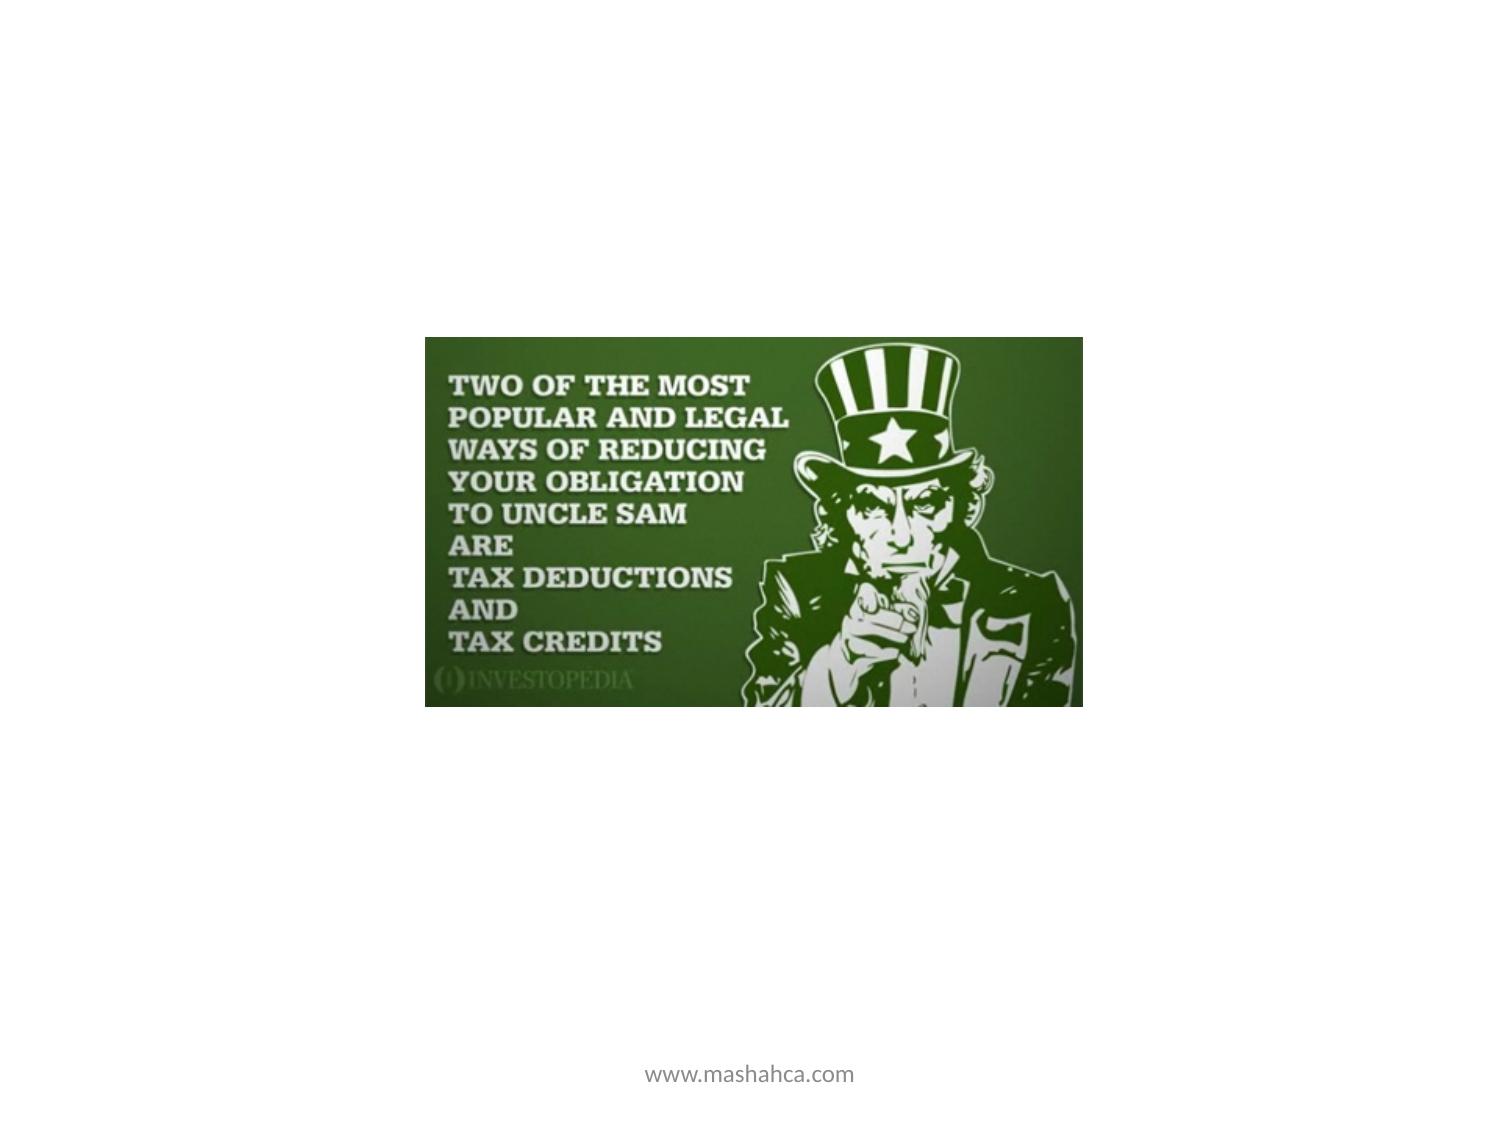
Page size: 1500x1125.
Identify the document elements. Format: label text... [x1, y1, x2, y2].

footer www.mashahca.com [512, 1042, 988, 1103]
picture [424, 337, 1084, 707]
